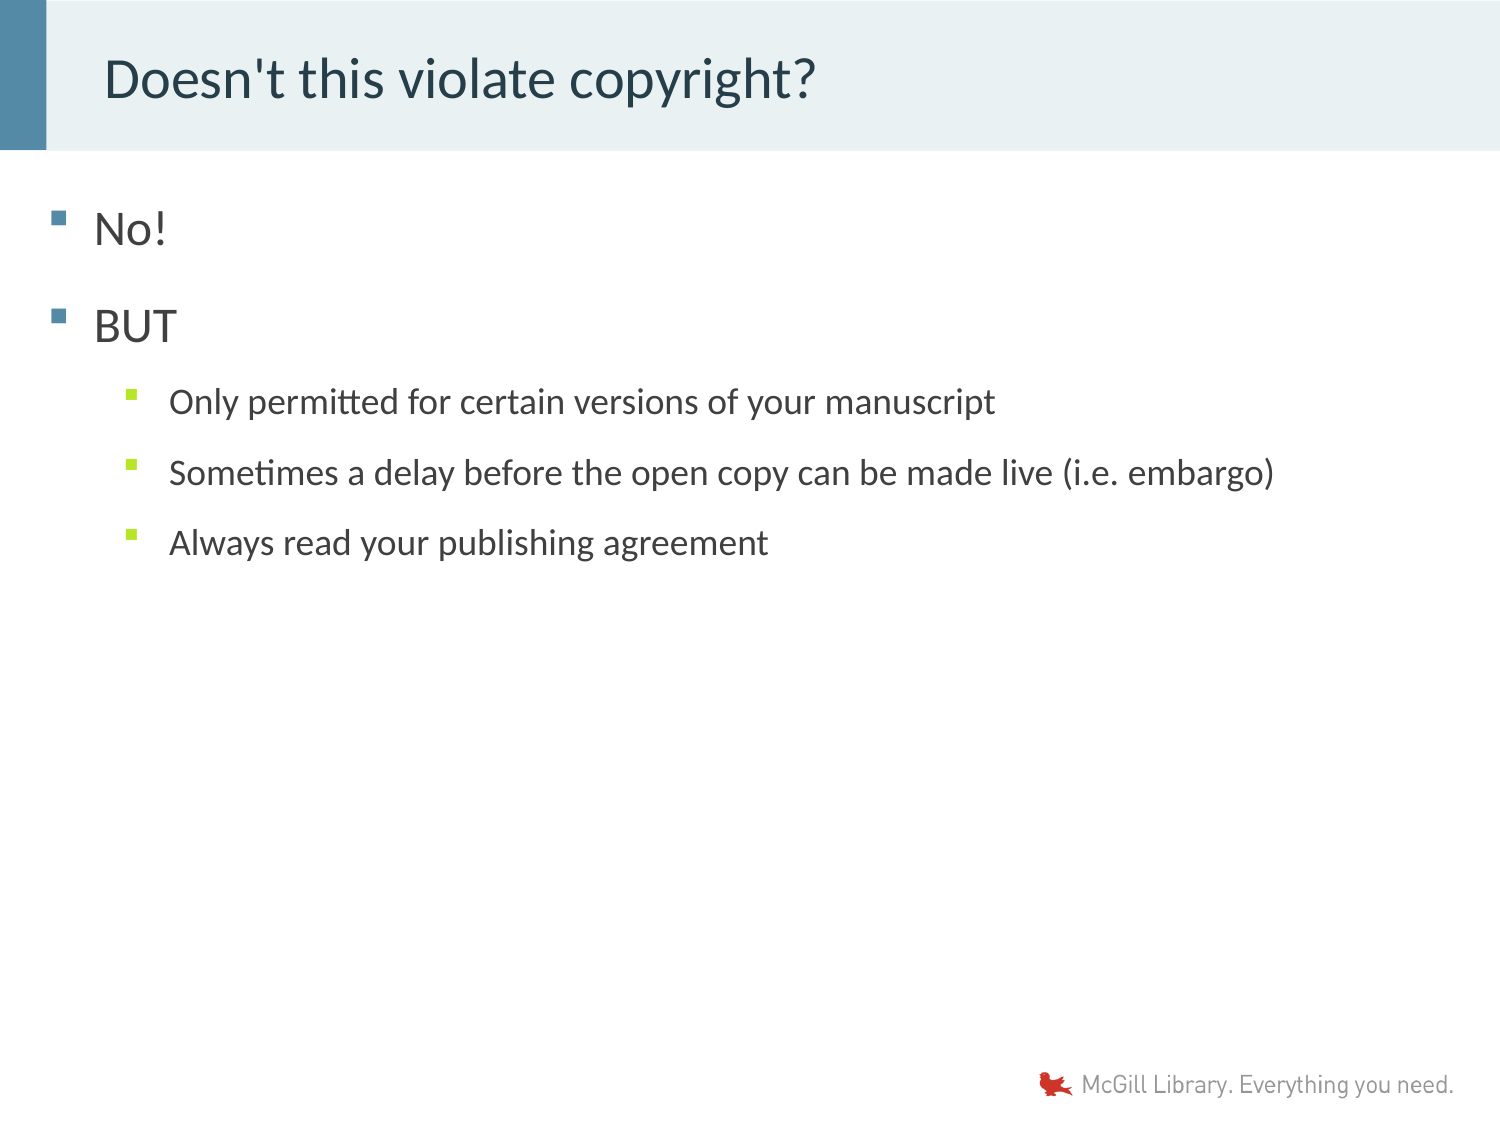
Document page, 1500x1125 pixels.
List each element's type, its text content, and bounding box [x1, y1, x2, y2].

title Doesn't this violate copyright? [46, 0, 1500, 150]
picture [1037, 1070, 1075, 1098]
picture [1076, 1070, 1458, 1102]
list No! BUT Only permitted for certain versions of your manuscript Sometimes a delay before the open copy can be made live (i.e. embargo) Always read your publishing agreement [2, 149, 1458, 1021]
